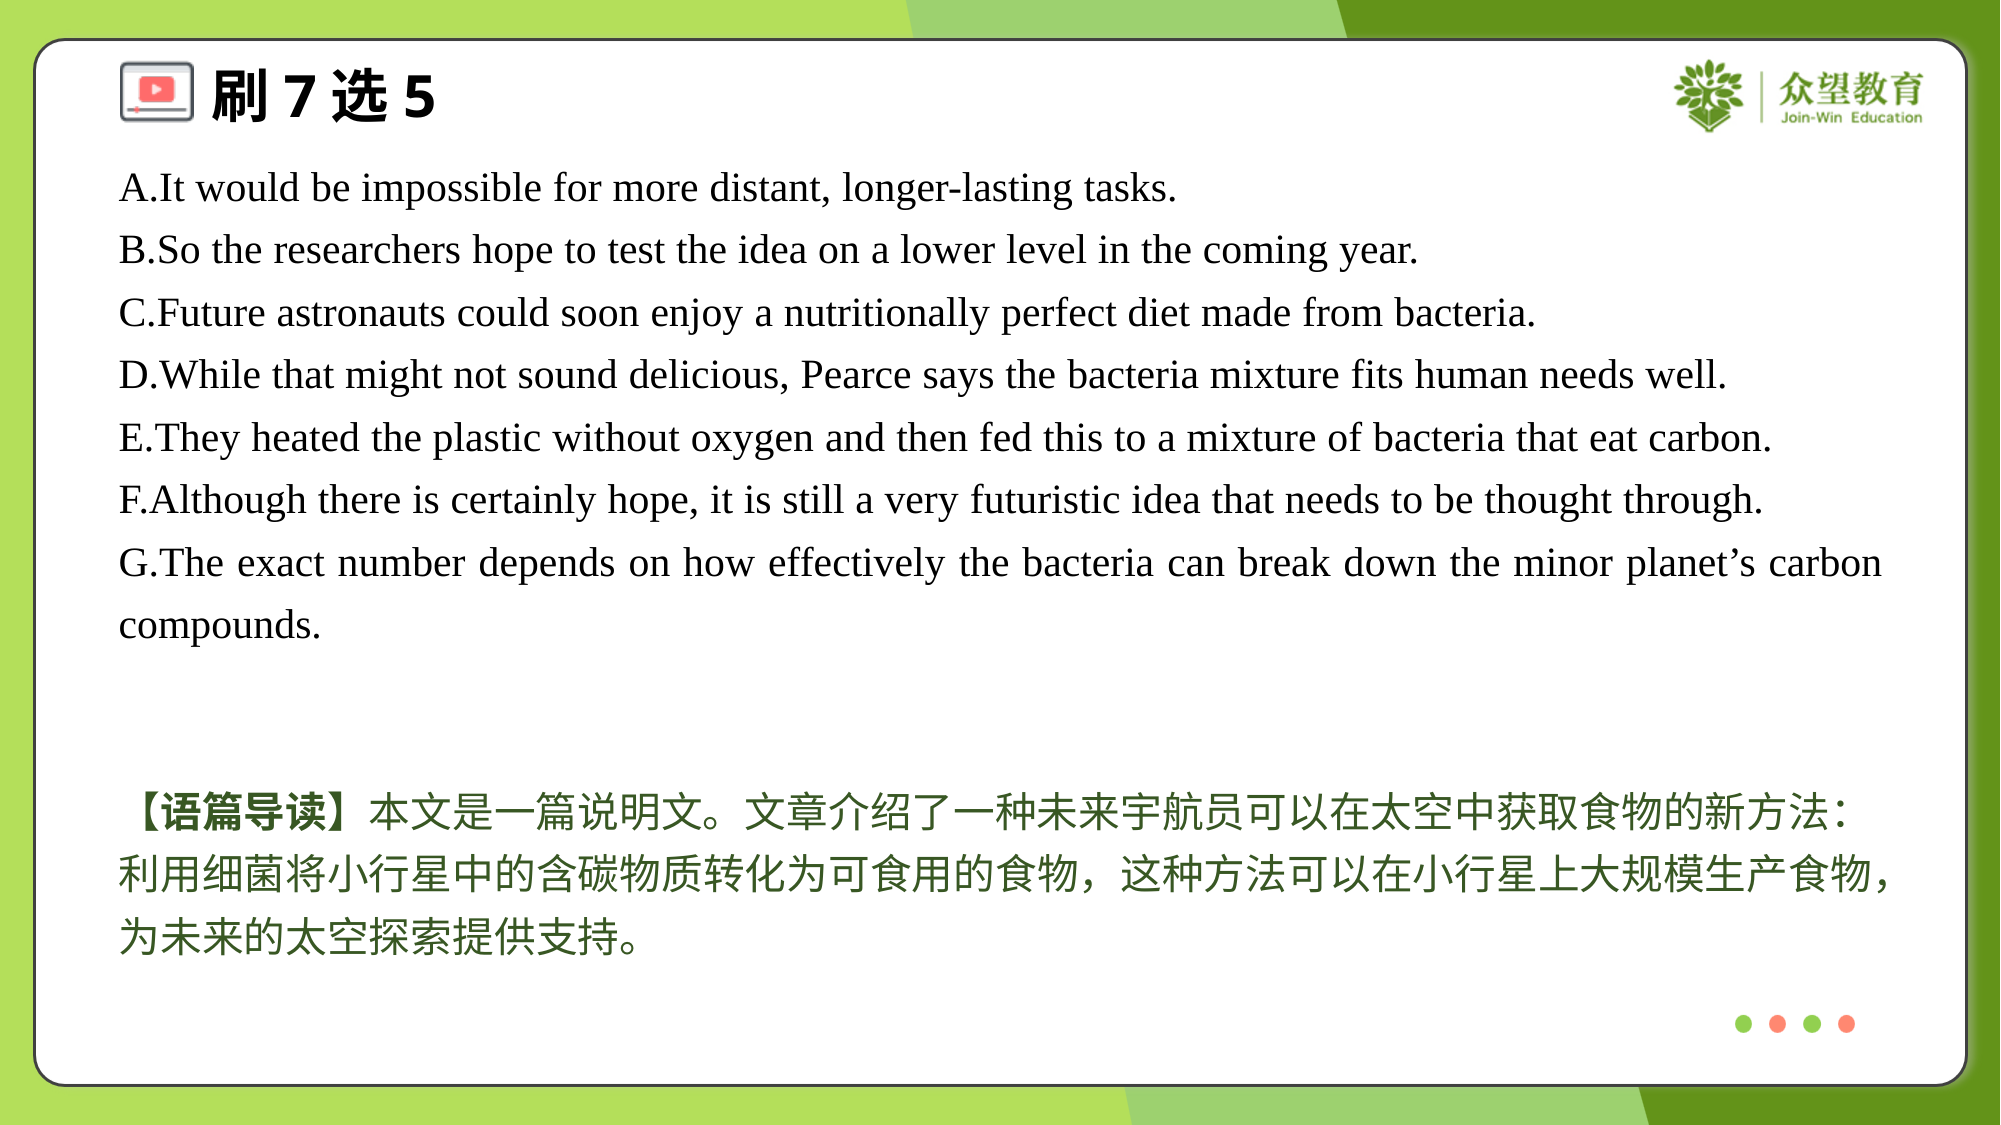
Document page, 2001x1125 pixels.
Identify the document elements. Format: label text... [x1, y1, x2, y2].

text_box A.It would be impossible for more distant, longer-lasting tasks. B.So the researchers hope to test the idea on a lower level in the coming year. C.Future astronauts could soon enjoy a nutritionally perfect diet made from bacteria. D.While that might not sound delicious, Pearce says the bacteria mixture fits human needs well. E.They heated the plastic without oxygen and then fed this to a mixture of bacteria that eat carbon. F.Although there is certainly hope, it is still a very futuristic idea that needs to be thought through. G.The exact number depends on how effectively the bacteria can break down the minor planet’s carbon compounds.#7 [118, 146, 1883, 766]
picture [0, 0, 2000, 1125]
text_box 【语篇导读】本文是一篇说明文。文章介绍了一种未来宇航员可以在太空中获取食物的新方法：利用细菌将小行星中的含碳物质转化为可食用的食物，这种方法可以在小行星上大规模生产食物，为未来的太空探索提供支持。 [118, 773, 1883, 956]
